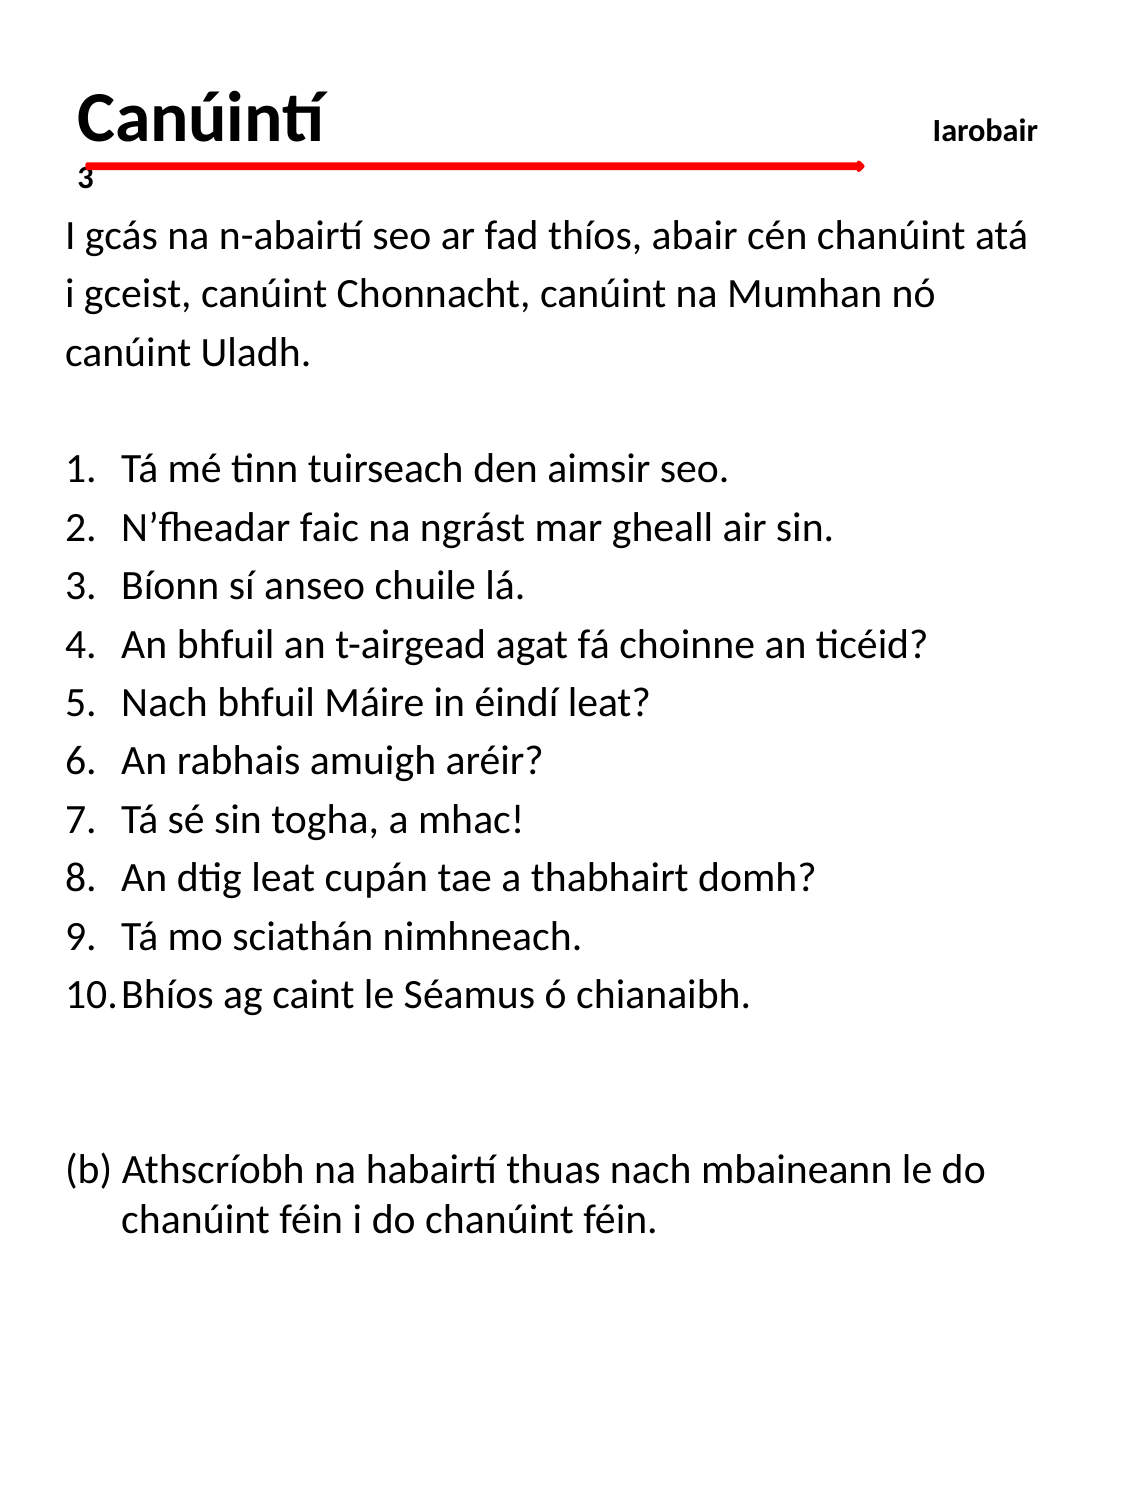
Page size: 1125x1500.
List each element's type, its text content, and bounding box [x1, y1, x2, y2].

text_box [85, 160, 865, 172]
title Canúintí Iarobair 3 [62, 62, 1075, 203]
list I gcás na n-abairtí seo ar fad thíos, abair cén chanúint atá i gceist, canúint Chonnacht, canúint na Mumhan nó canúint Uladh. Tá mé tinn tuirseach den aimsir seo. N’fheadar faic na ngrást mar gheall air sin. Bíonn sí anseo chuile lá. An bhfuil an t-airgead agat fá choinne an ticéid? Nach bhfuil Máire in éindí leat? An rabhais amuigh aréir? Tá sé sin togha, a mhac! An dtig leat cupán tae a thabhairt domh? Tá mo sciathán nimhneach. Bhíos ag caint le Séamus ó chianaibh. (b) Athscríobh na habairtí thuas nach mbaineann le do chanúint féin i do chanúint féin. [50, 200, 1063, 1500]
